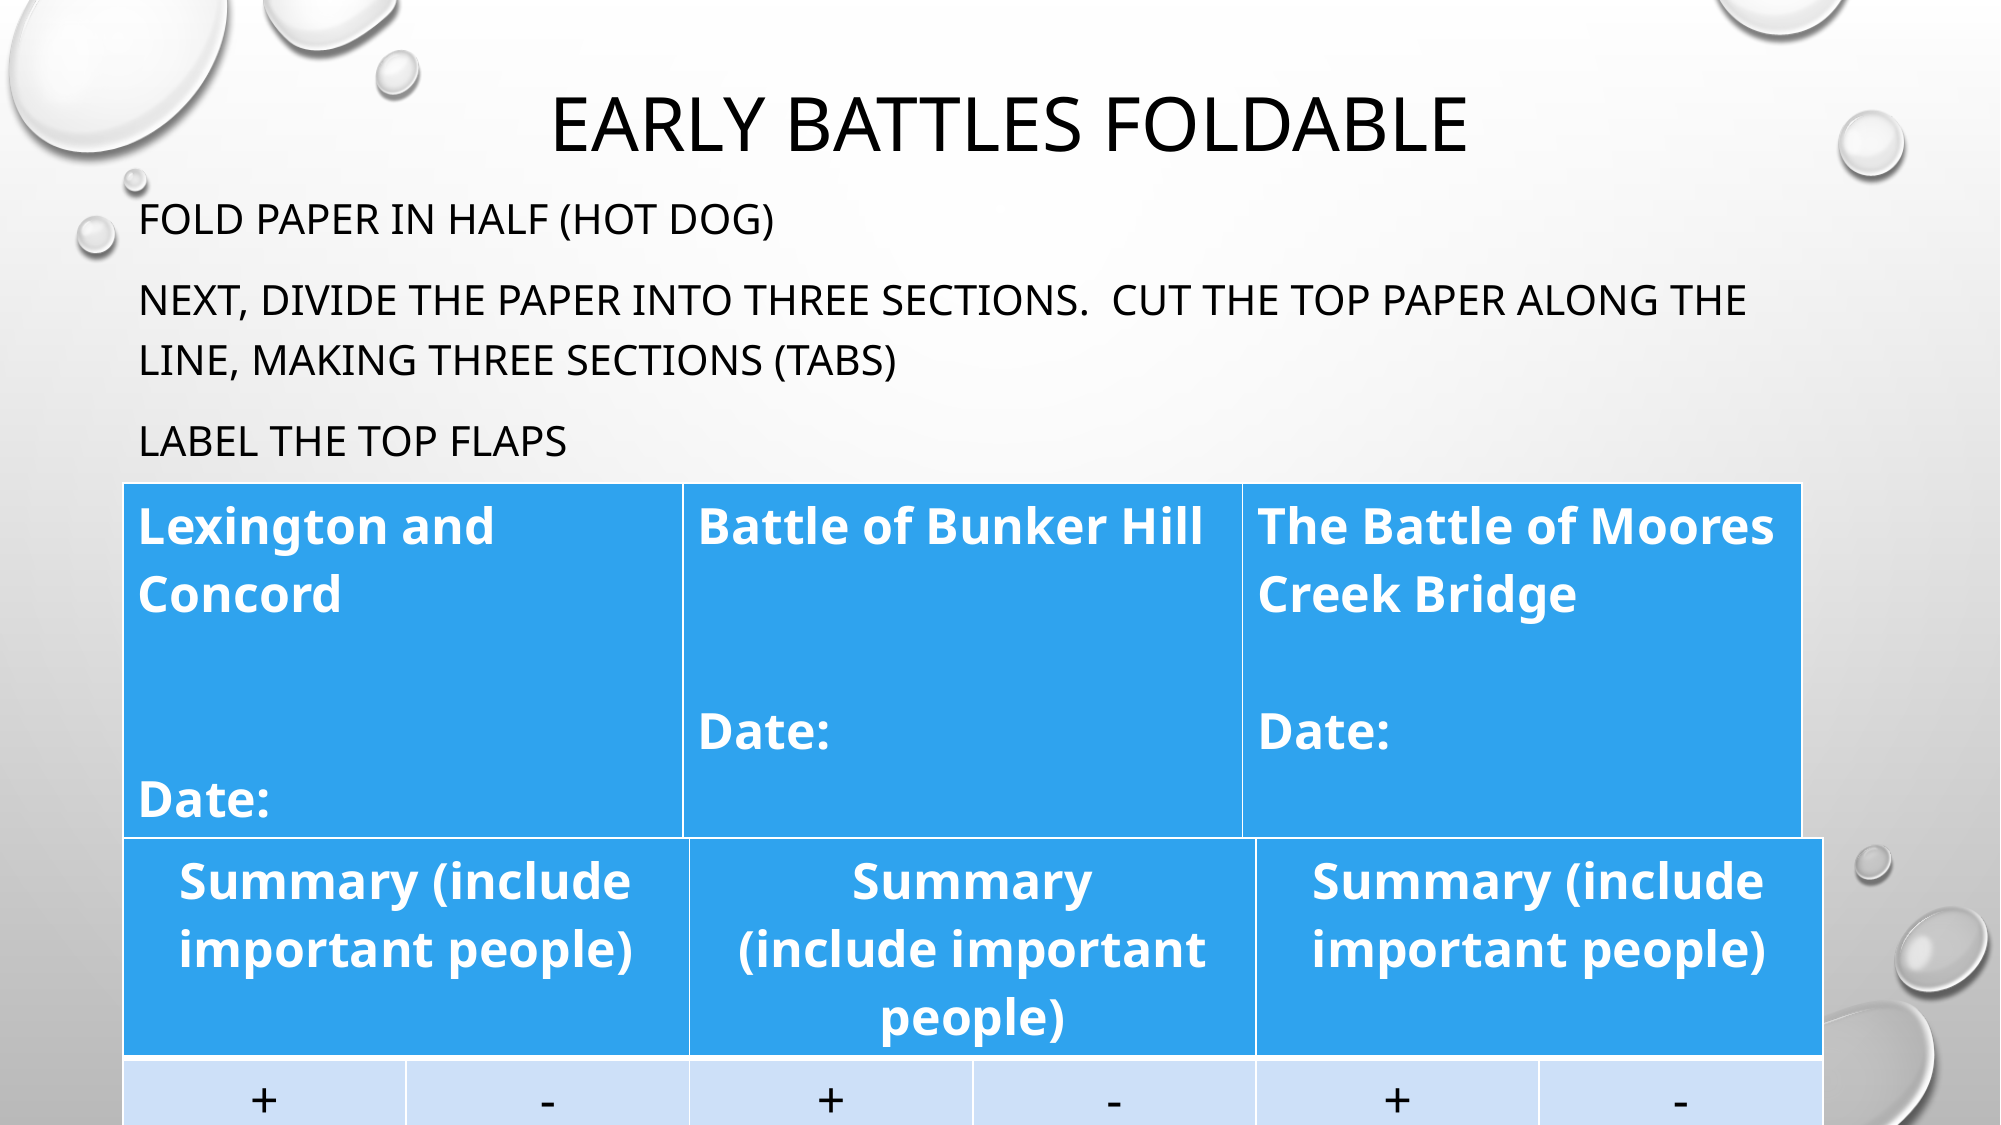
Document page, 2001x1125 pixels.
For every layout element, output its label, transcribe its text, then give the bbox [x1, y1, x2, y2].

title Early Battles Foldable [160, 54, 1861, 200]
table_header Battle of Bunker Hill Date: [684, 484, 1242, 837]
table_header Summary (include important people) [690, 839, 1255, 1055]
table_cell - [1540, 1061, 1822, 1125]
table_cell + [1257, 1061, 1538, 1125]
table_header The Battle of Moores Creek Bridge Date: [1243, 484, 1801, 837]
table_cell - [974, 1061, 1255, 1125]
table_header Summary (include important people) [124, 839, 689, 1055]
table_header Lexington and Concord Date: [124, 484, 682, 837]
table_cell - [407, 1061, 689, 1125]
picture [0, 0, 2000, 1125]
table_cell + [690, 1061, 972, 1125]
list Fold paper in half (hot Dog) Next, divide the paper into three sections. Cut the top paper along the line, making three sections (tabs) Label the top flaps Inside Flap: [122, 174, 1823, 837]
table_cell + [124, 1061, 405, 1125]
table_header Summary (include important people) [1257, 839, 1822, 1055]
